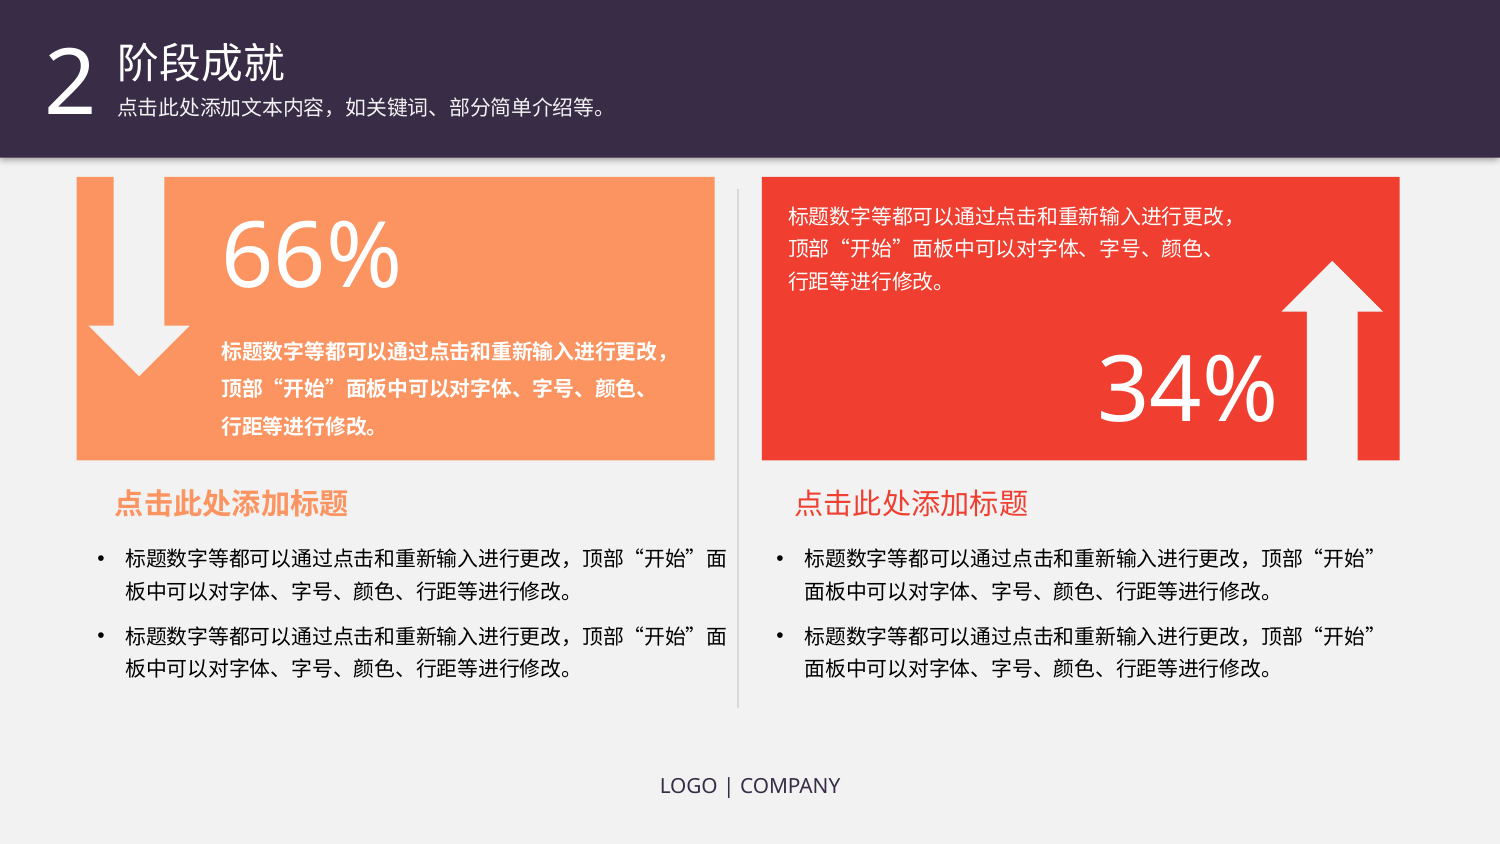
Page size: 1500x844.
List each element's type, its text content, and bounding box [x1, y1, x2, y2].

text_box [0, 0, 1500, 158]
text_box 点击此处添加标题 [100, 460, 691, 528]
text_box [86, 173, 192, 379]
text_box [29, 15, 648, 143]
text_box 点击此处添加标题 [779, 460, 1382, 528]
text_box 标题数字等都可以通过点击和重新输入进行更改，顶部“开始”面板中可以对字体、字号、颜色、行距等进行修改。 [206, 318, 691, 446]
text_box [760, 175, 1402, 462]
text_box LOGO | COMPANY [644, 765, 856, 806]
text_box 34% [1057, 322, 1294, 447]
text_box 标题数字等都可以通过点击和重新输入进行更改，顶部“开始”面板中可以对字体、字号、颜色、行距等进行修改。 标题数字等都可以通过点击和重新输入进行更改，顶部“开始”面板中可以对字体、字号、颜色、行距等进行修改。 [82, 531, 733, 689]
text_box [75, 175, 717, 462]
text_box 66% [206, 188, 443, 314]
text_box 标题数字等都可以通过点击和重新输入进行更改，顶部“开始”面板中可以对字体、字号、颜色、行距等进行修改。 [773, 188, 1258, 301]
text_box 标题数字等都可以通过点击和重新输入进行更改，顶部“开始”面板中可以对字体、字号、颜色、行距等进行修改。 标题数字等都可以通过点击和重新输入进行更改，顶部“开始”面板中可以对字体、字号、颜色、行距等进行修改。 [761, 531, 1421, 689]
text_box [1279, 258, 1385, 464]
